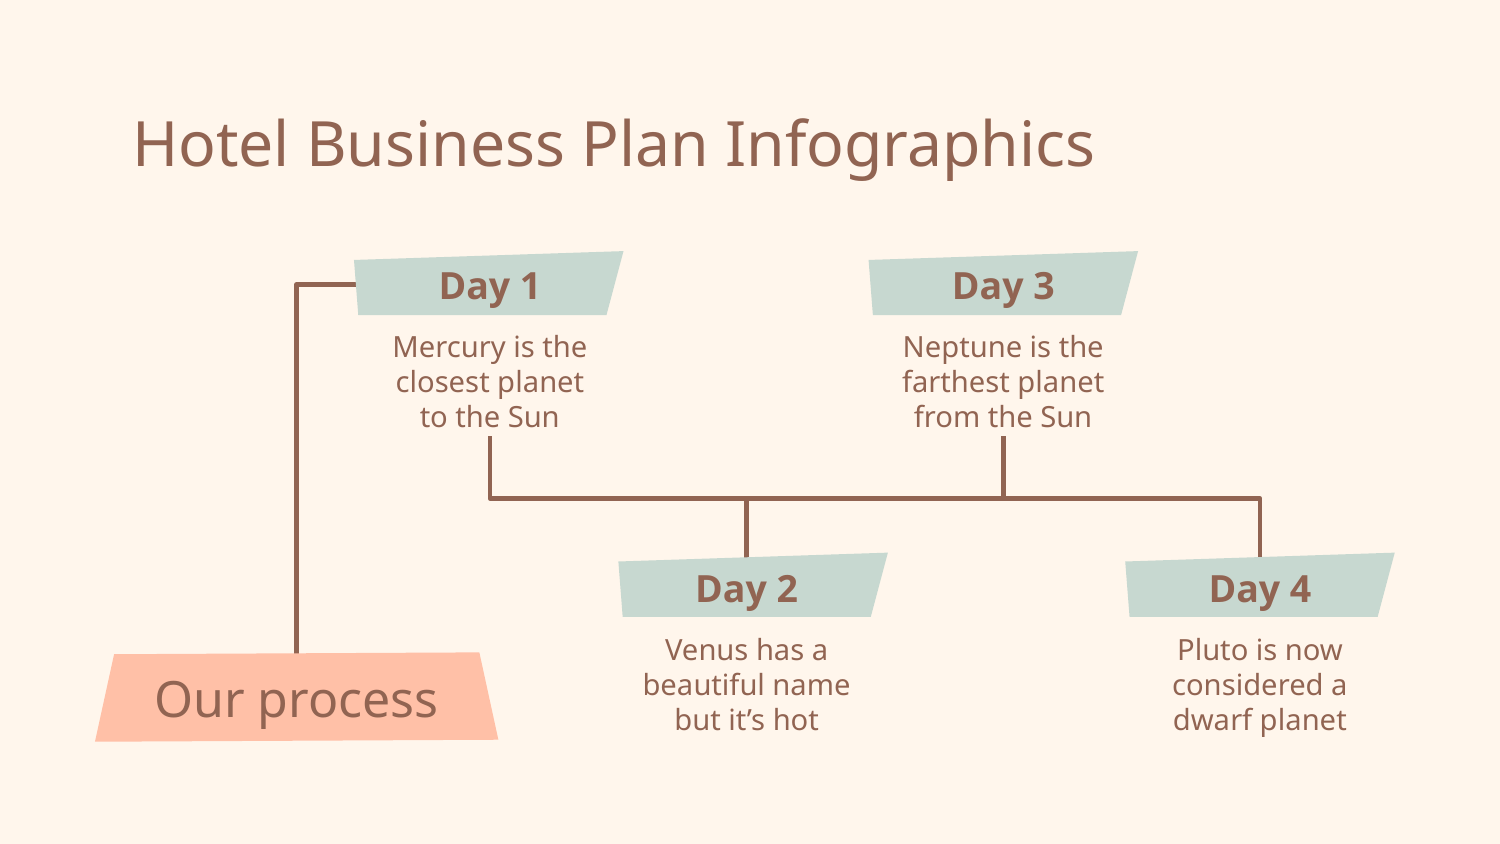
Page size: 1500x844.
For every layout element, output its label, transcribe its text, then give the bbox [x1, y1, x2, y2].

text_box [353, 250, 624, 437]
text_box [1069, 370, 1195, 628]
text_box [94, 652, 499, 742]
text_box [556, 370, 681, 628]
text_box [1124, 552, 1395, 740]
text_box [868, 250, 1139, 437]
title Hotel Business Plan Infographics [116, 88, 1383, 183]
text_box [812, 370, 938, 628]
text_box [618, 552, 889, 740]
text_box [147, 433, 518, 506]
